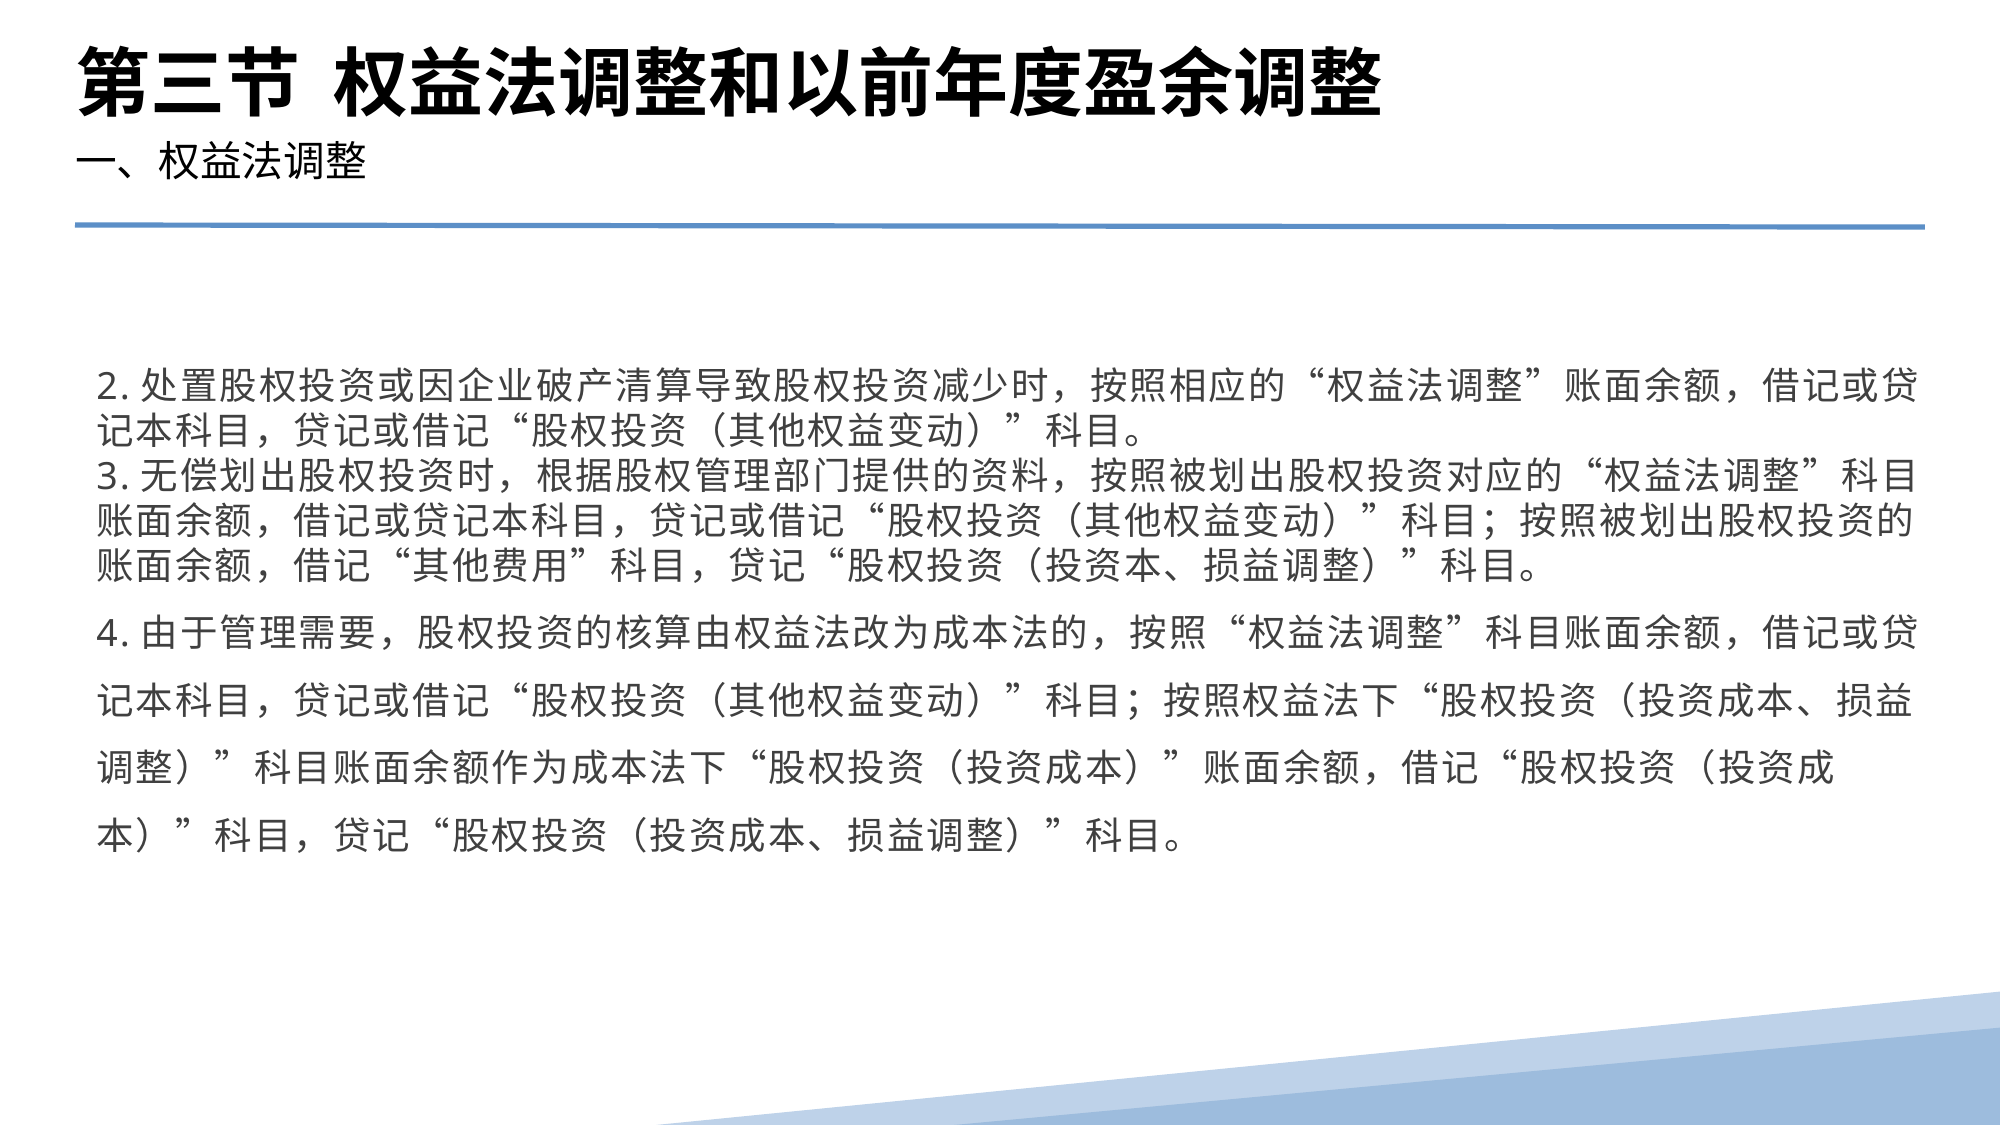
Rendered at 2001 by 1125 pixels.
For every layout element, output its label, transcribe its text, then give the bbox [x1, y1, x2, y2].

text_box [656, 991, 2000, 1125]
text_box 一、权益法调整 [75, 124, 1925, 200]
text_box 第三节 权益法调整和以前年度盈余调整 [75, 24, 1925, 124]
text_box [74, 224, 1925, 228]
text_box 2.处置股权投资或因企业破产清算导致股权投资减少时，按照相应的“权益法调整”账面余额，借记或贷记本科目，贷记或借记“股权投资（其他权益变动）”科目。 3.无偿划出股权投资时，根据股权管理部门提供的资料，按照被划出股权投资对应的“权益法调整”科目账面余额，借记或贷记本科目，贷记或借记“股权投资（其他权益变动）”科目；按照被划出股权投资的账面余额，借记“其他费用”科目，贷记“股权投资（投资本、损益调整）”科目。 4.由于管理需要，股权投资的核算由权益法改为成本法的，按照“权益法调整”科目账面余额，借记或贷记本科目，贷记或借记“股权投资（其他权益变动）”科目；按照权益法下“股权投资（投资成本、损益调整）”科目账面余额作为成本法下“股权投资（投资成本）”账面余额，借记“股权投资（投资成本）”科目，贷记“股权投资（投资成本、损益调整）”科目。 [85, 262, 1936, 957]
